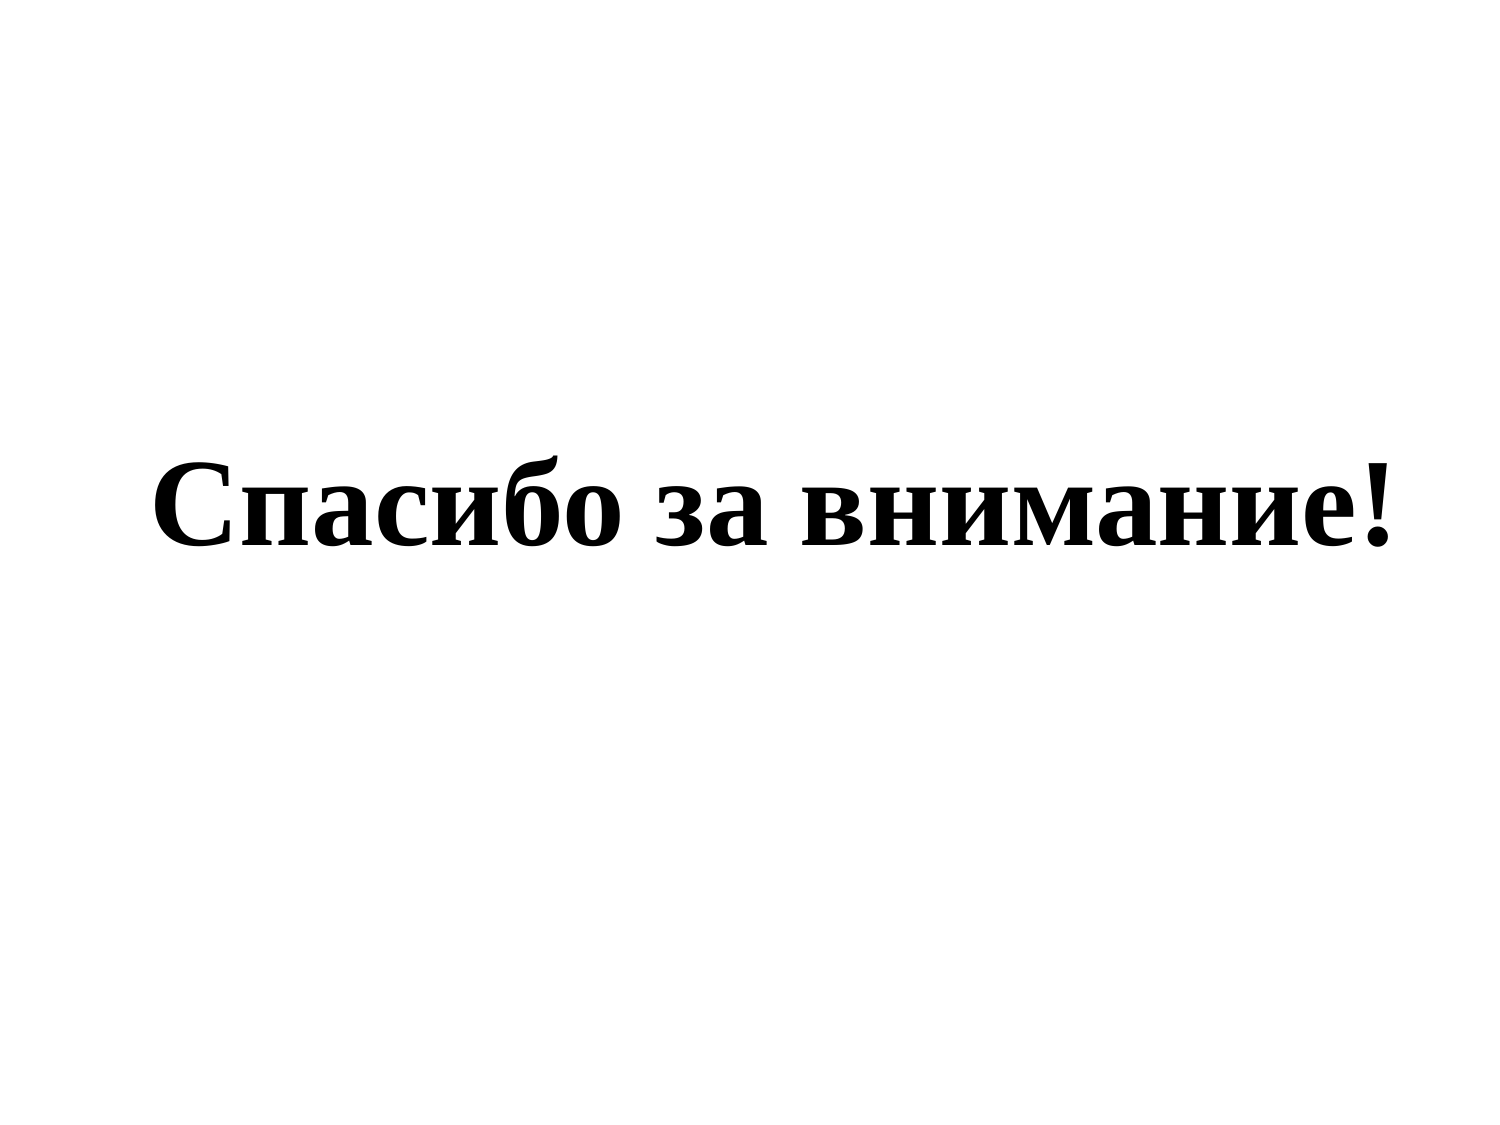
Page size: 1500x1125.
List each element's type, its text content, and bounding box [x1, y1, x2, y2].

text_box Спасибо за внимание! [77, 485, 1472, 580]
